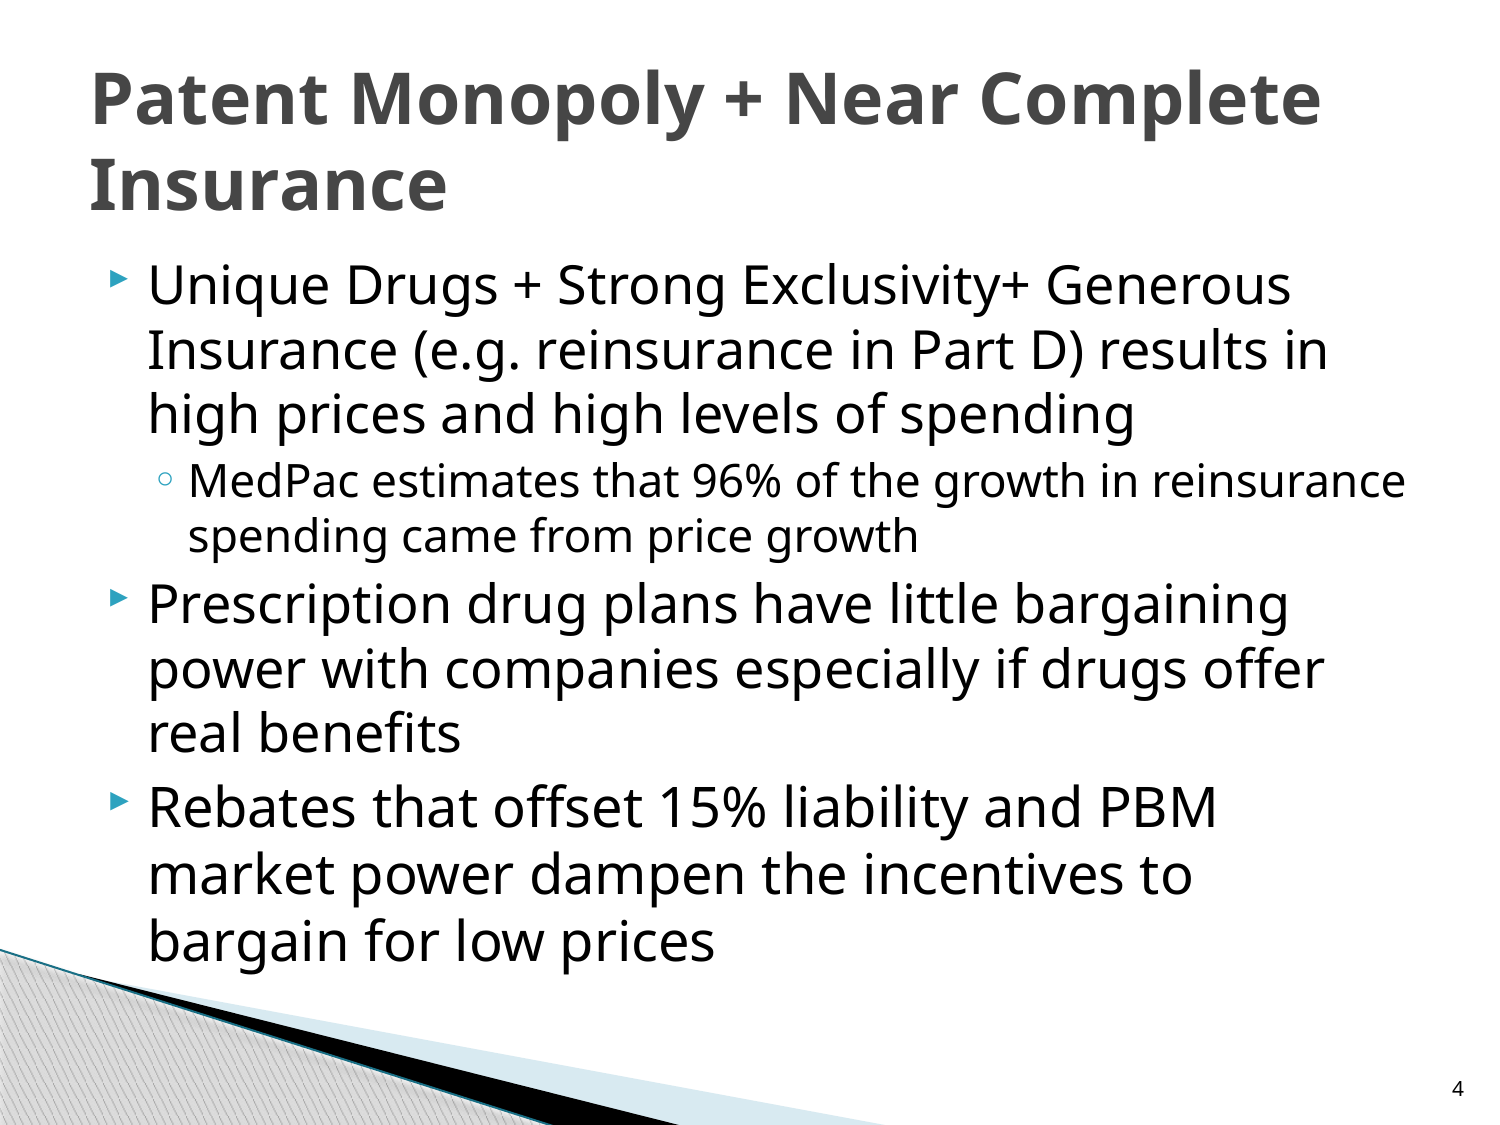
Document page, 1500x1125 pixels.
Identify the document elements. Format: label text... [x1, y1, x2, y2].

list Unique Drugs + Strong Exclusivity+ Generous Insurance (e.g. reinsurance in Part D) results in high prices and high levels of spending MedPac estimates that 96% of the growth in reinsurance spending came from price growth Prescription drug plans have little bargaining power with companies especially if drugs offer real benefits Rebates that offset 15% liability and PBM market power dampen the incentives to bargain for low prices [75, 243, 1425, 986]
title Patent Monopoly + Near Complete Insurance [75, 45, 1425, 233]
slide_number 4 [1418, 1051, 1479, 1112]
